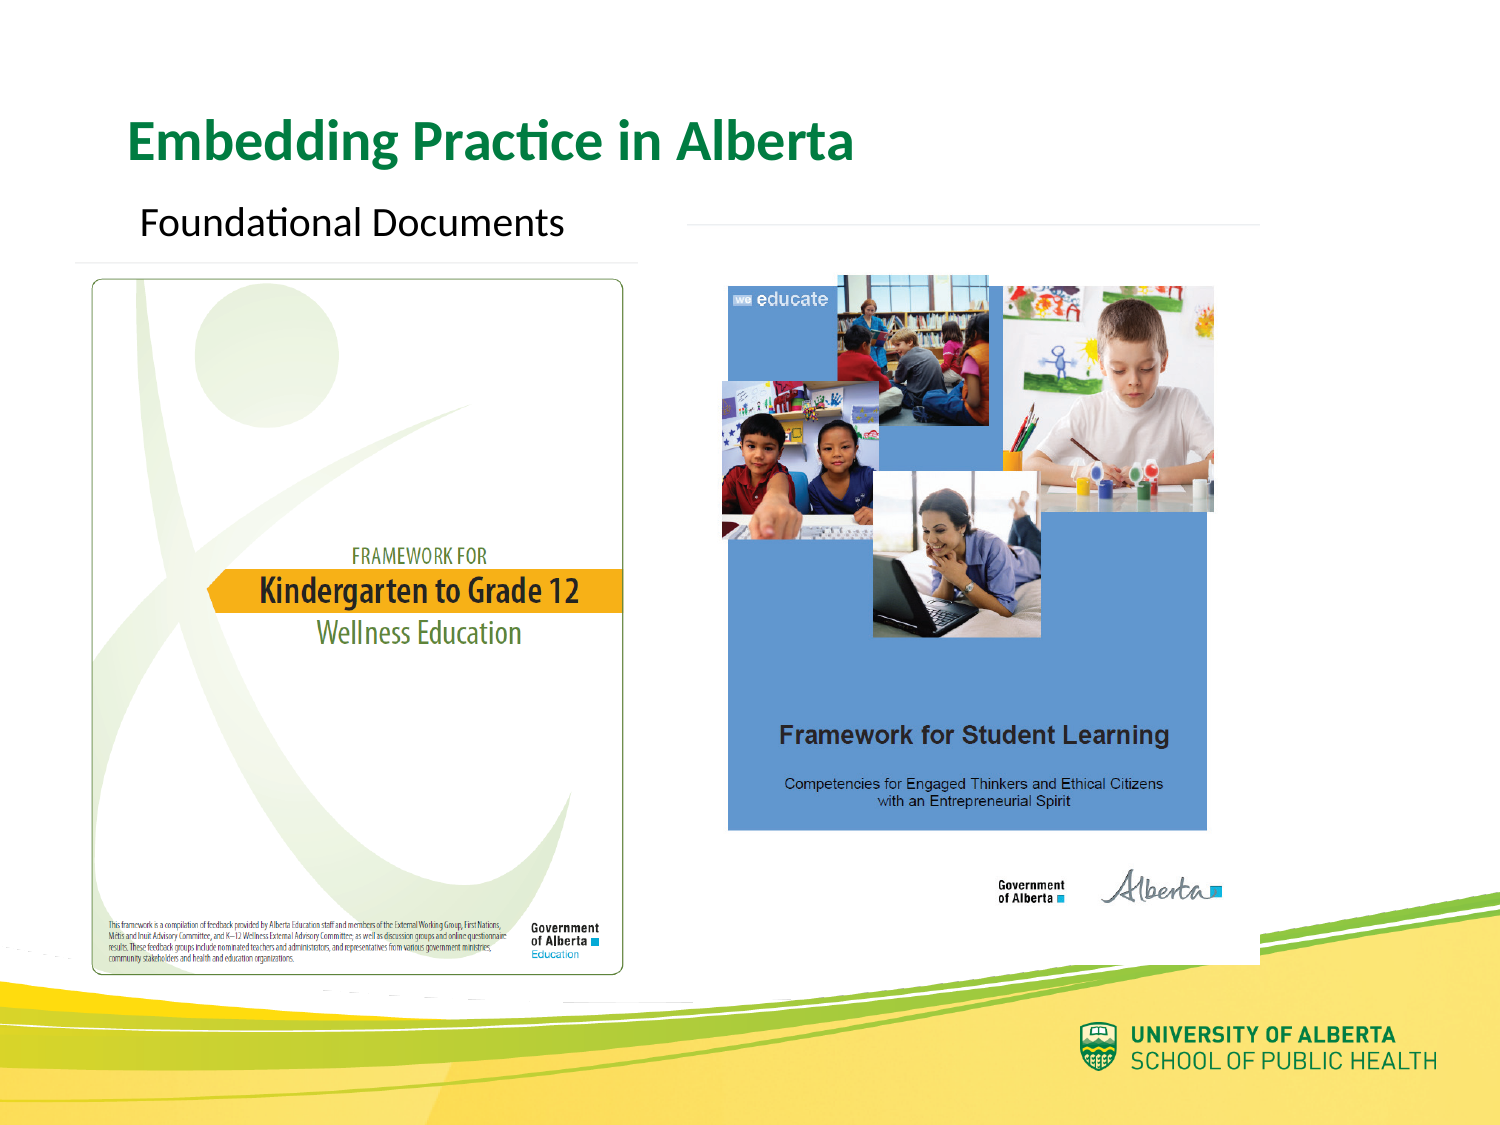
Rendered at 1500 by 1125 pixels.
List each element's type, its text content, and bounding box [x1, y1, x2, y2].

picture [0, 224, 1500, 1125]
title Embedding Practice in Alberta [112, 75, 913, 200]
text_box Foundational Documents [125, 187, 625, 253]
